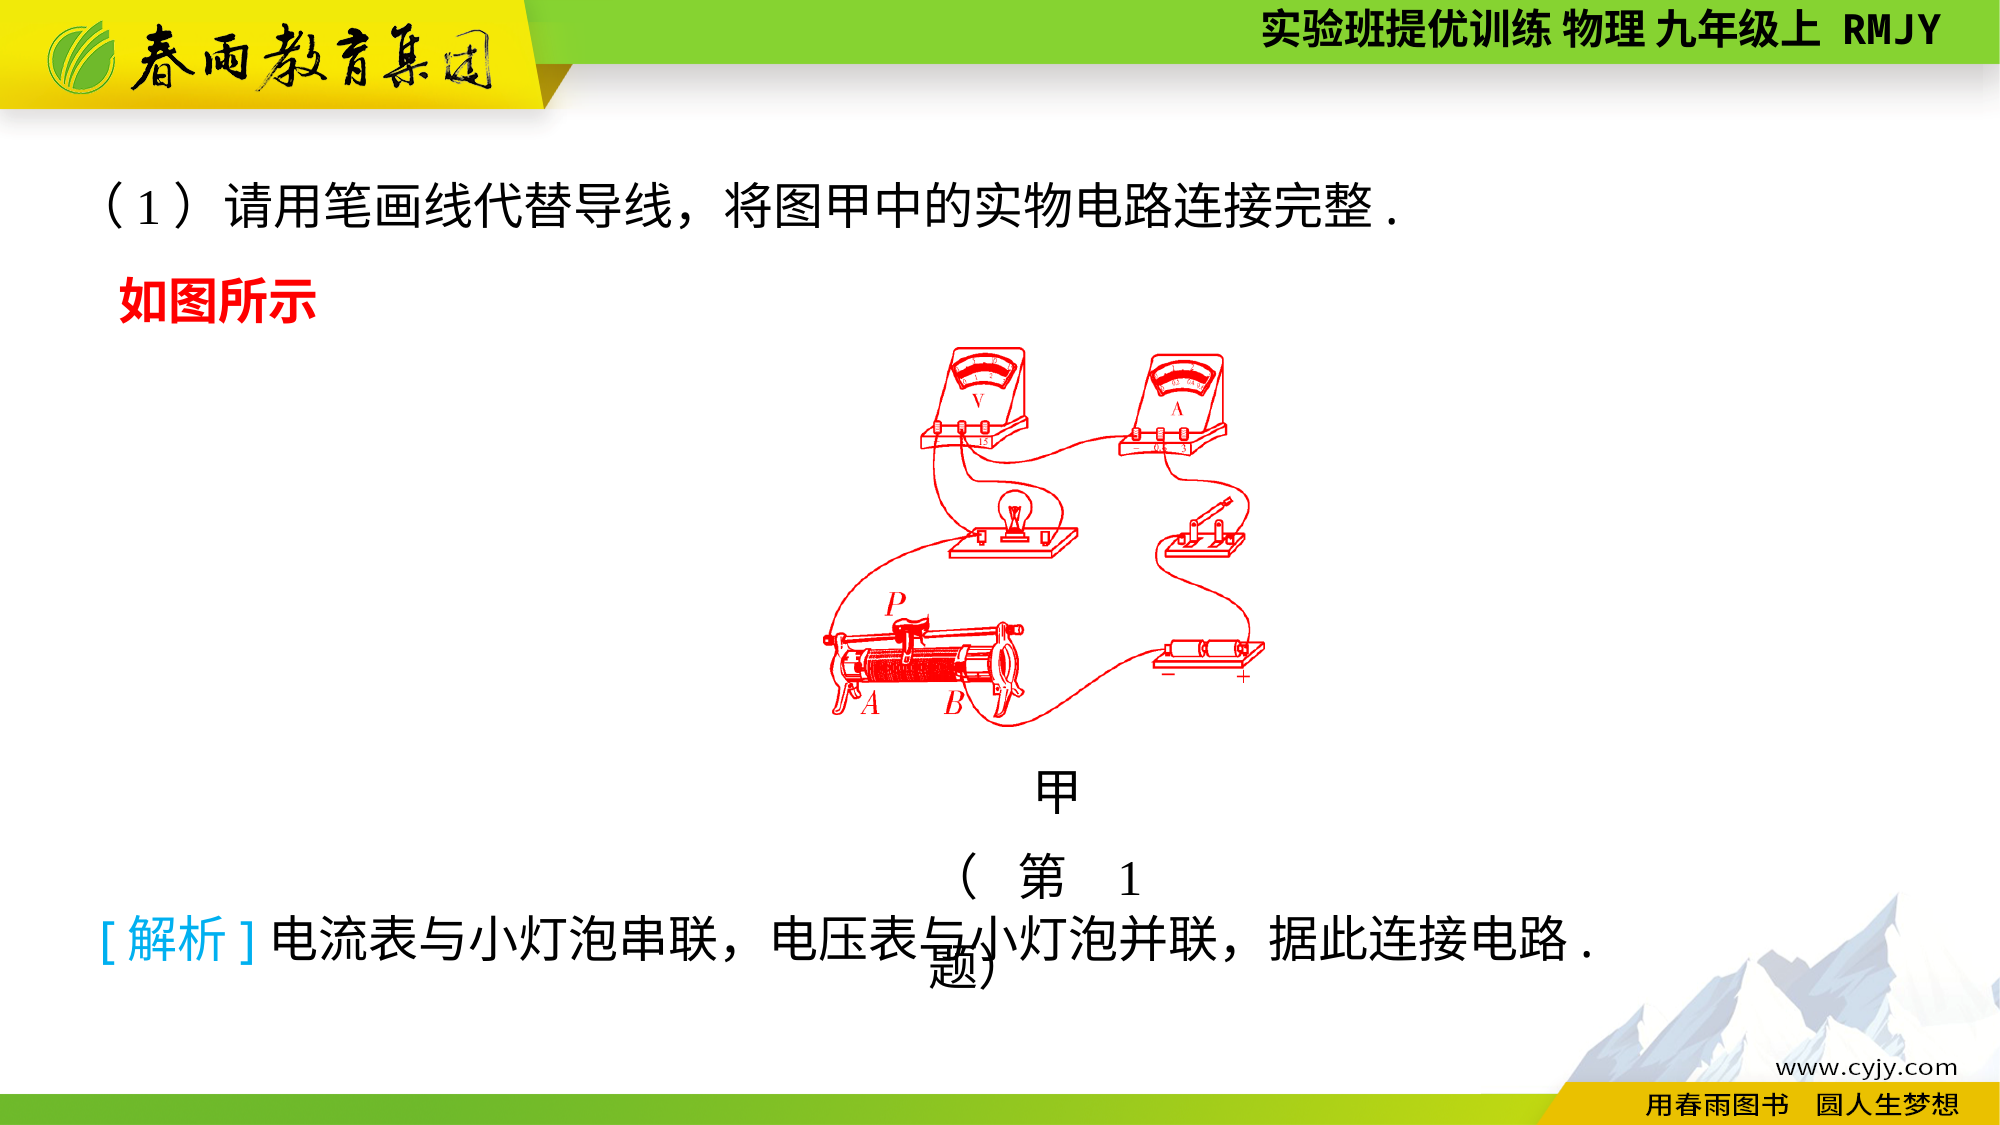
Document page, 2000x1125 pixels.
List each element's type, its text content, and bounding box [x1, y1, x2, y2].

text_box （第1题） [914, 808, 1169, 869]
text_box 如图所示 [104, 231, 384, 337]
text_box [解析]电流表与小灯泡串联，电压表与小灯泡并联，据此连接电路. [84, 869, 1969, 975]
text_box 甲 [1018, 736, 1098, 808]
picture [0, 0, 2000, 1125]
list （1）请用笔画线代替导线，将图甲中的实物电路连接完整. [59, 137, 1944, 232]
